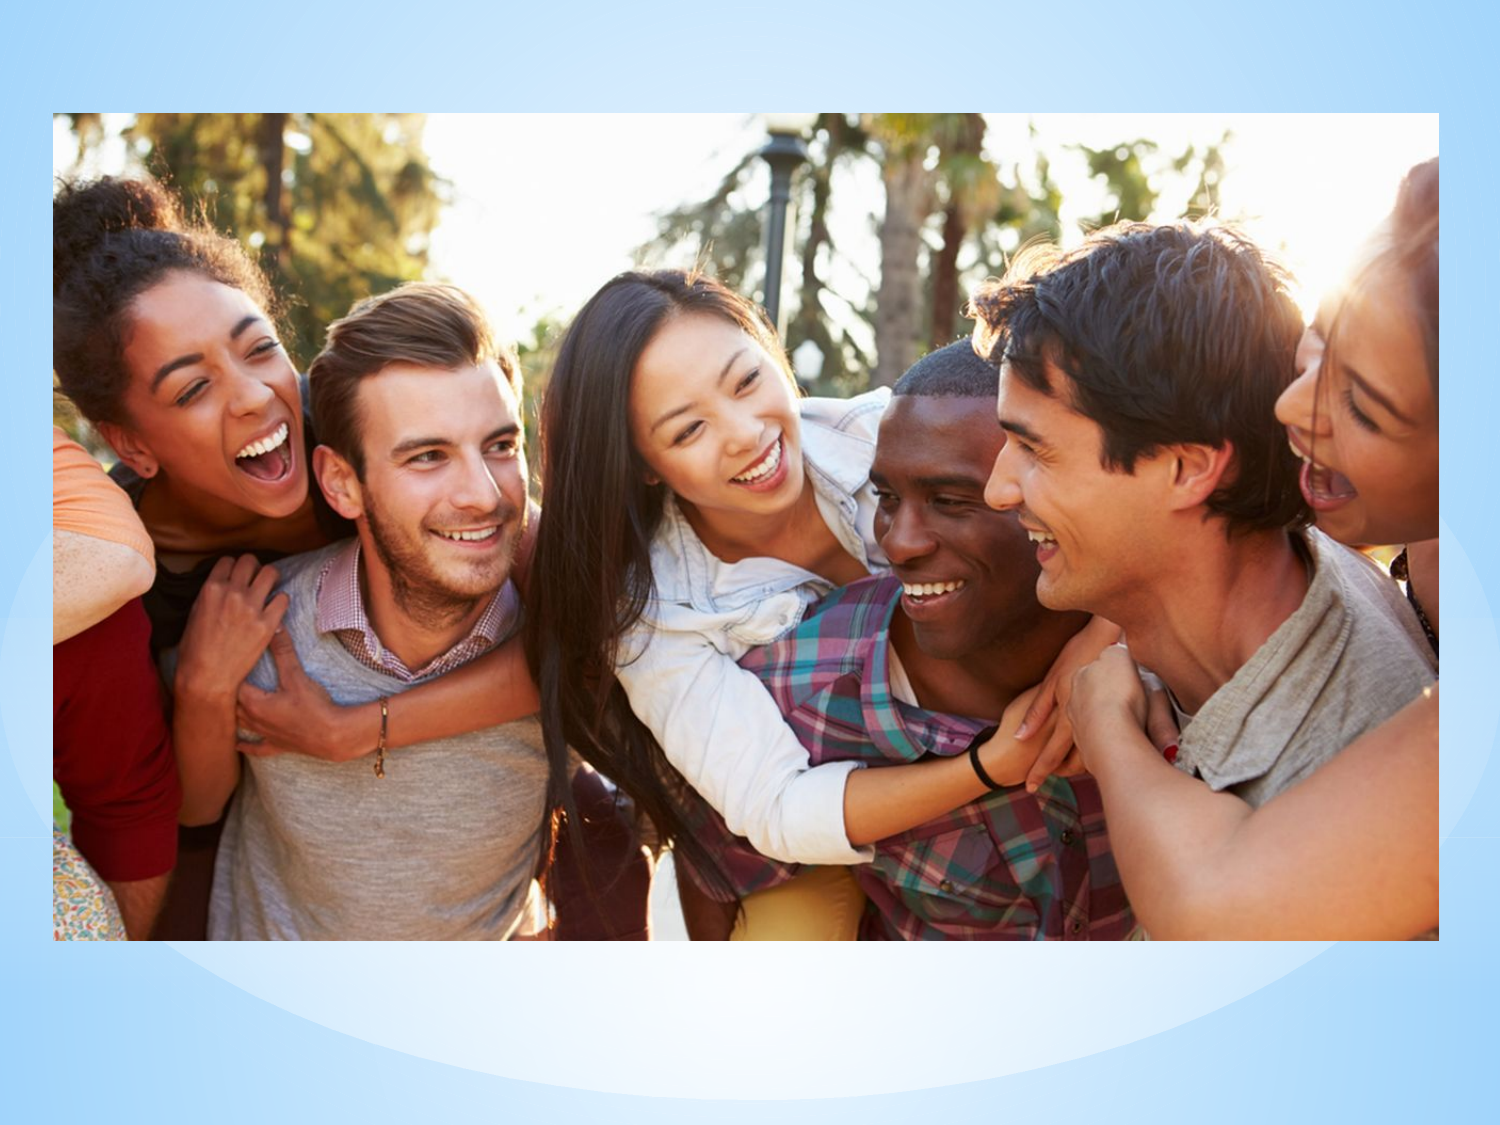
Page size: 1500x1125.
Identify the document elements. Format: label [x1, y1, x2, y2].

picture [52, 113, 1439, 941]
